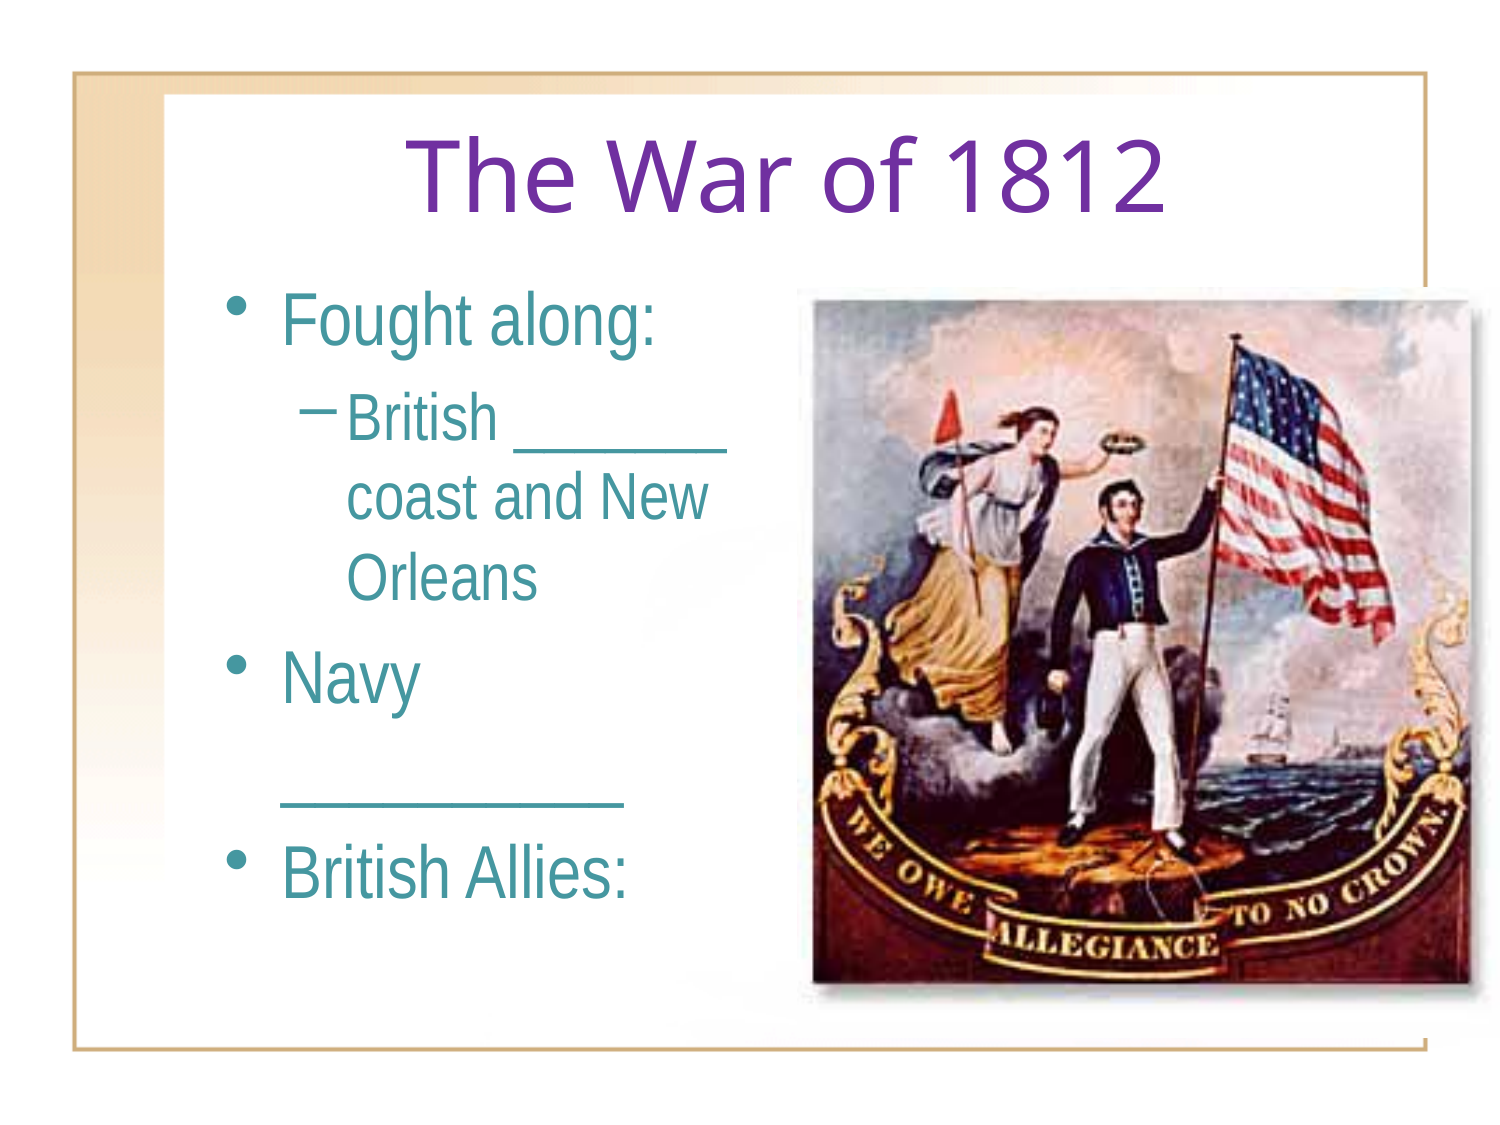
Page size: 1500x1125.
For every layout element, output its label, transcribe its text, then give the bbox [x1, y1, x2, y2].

list Fought along: British _______ coast and New Orleans Navy __________ British Allies: [209, 262, 776, 1006]
picture [0, 0, 1500, 1125]
title The War of 1812 [162, 112, 1413, 233]
